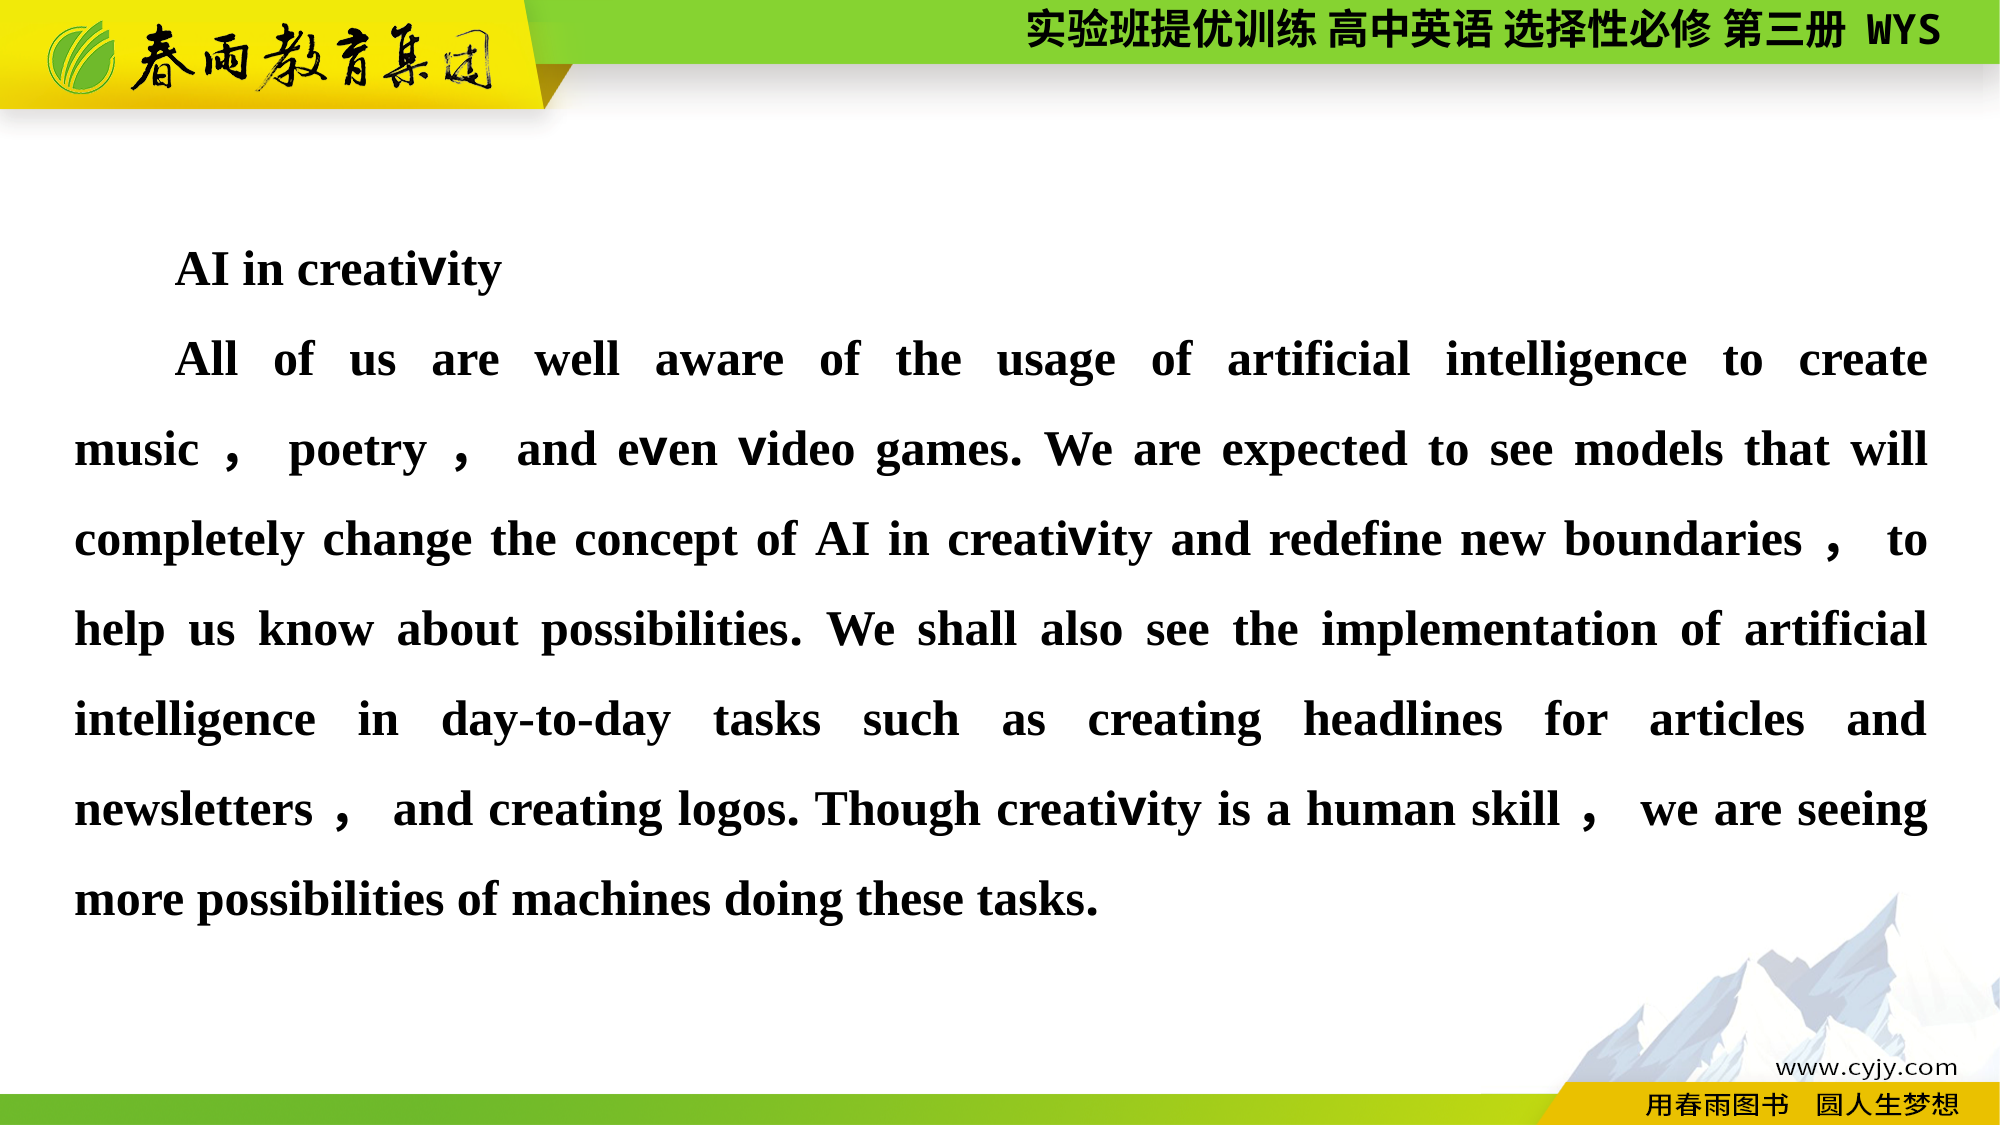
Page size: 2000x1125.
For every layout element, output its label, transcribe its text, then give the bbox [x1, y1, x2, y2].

list AI in creativity All of us are well aware of the usage of artificial intelligence to create music，poetry，and even video games. We are expected to see models that will completely change the concept of AI in creativity and redefine new boundaries，to help us know about possibilities. We shall also see the implementation of artificial intelligence in day-to-day tasks such as creating headlines for articles and newsletters，and creating logos. Though creativity is a human skill，we are seeing more possibilities of machines doing these tasks. [59, 198, 1944, 929]
picture [0, 0, 2000, 1125]
